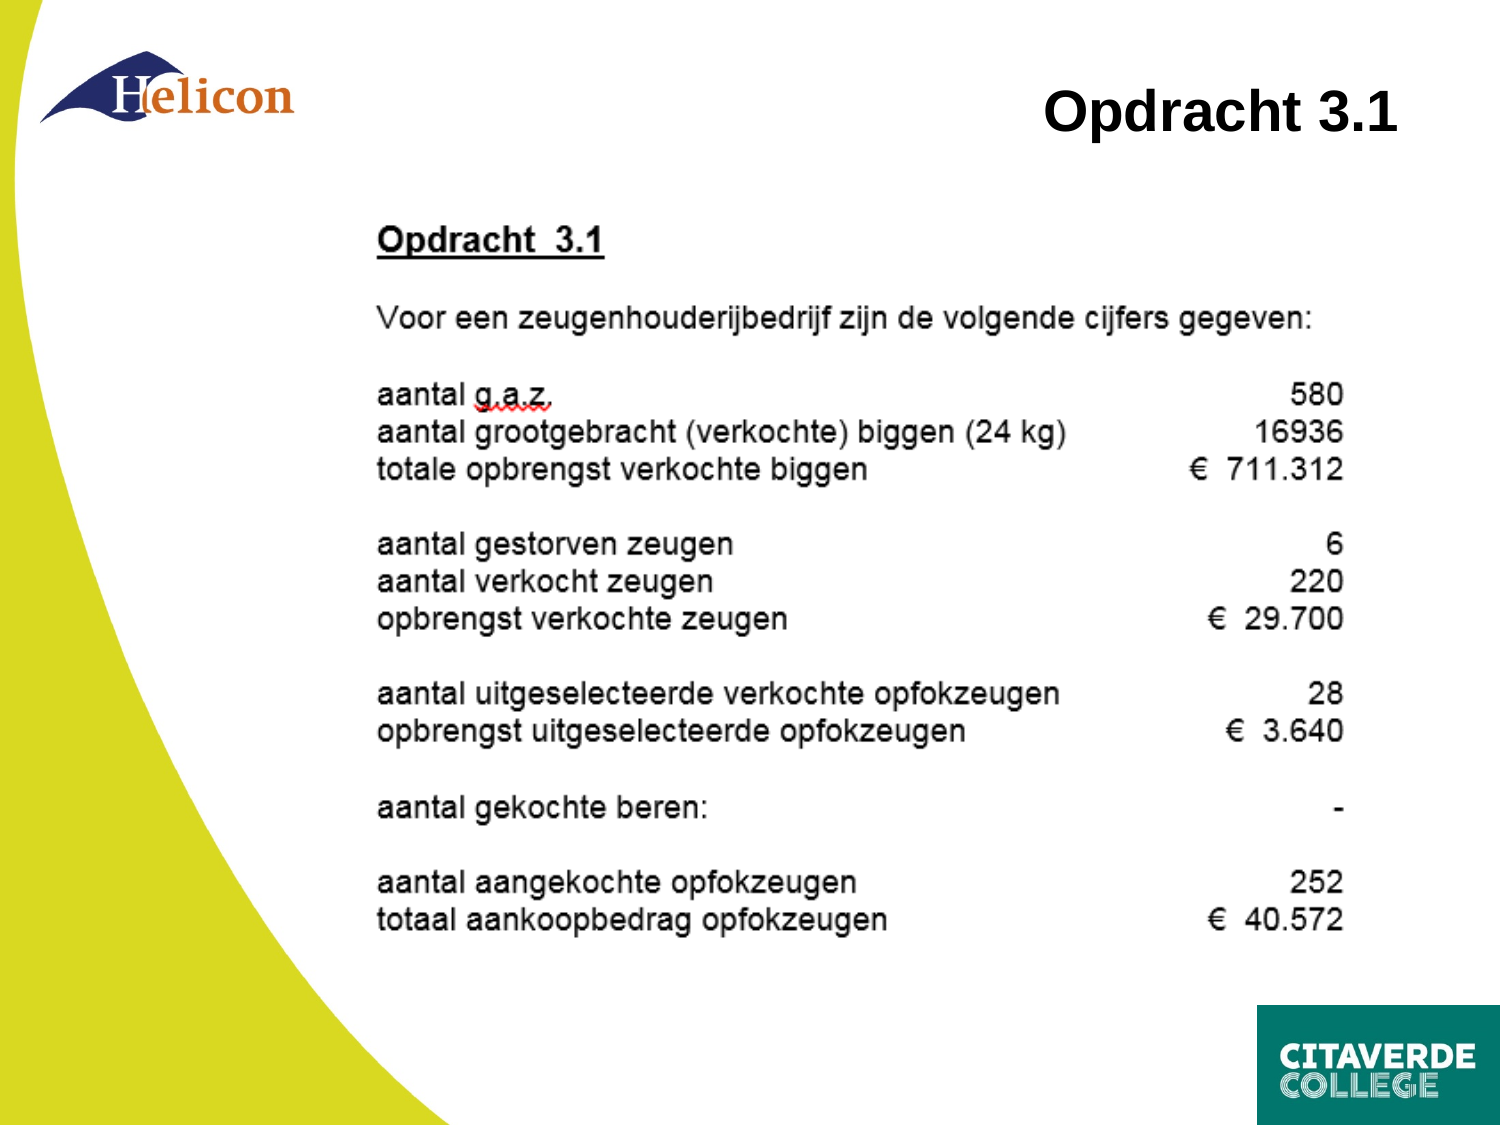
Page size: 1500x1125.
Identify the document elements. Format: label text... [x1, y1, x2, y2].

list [363, 207, 1377, 961]
picture [0, 0, 1500, 1125]
title Opdracht 3.1 [324, 54, 1415, 161]
